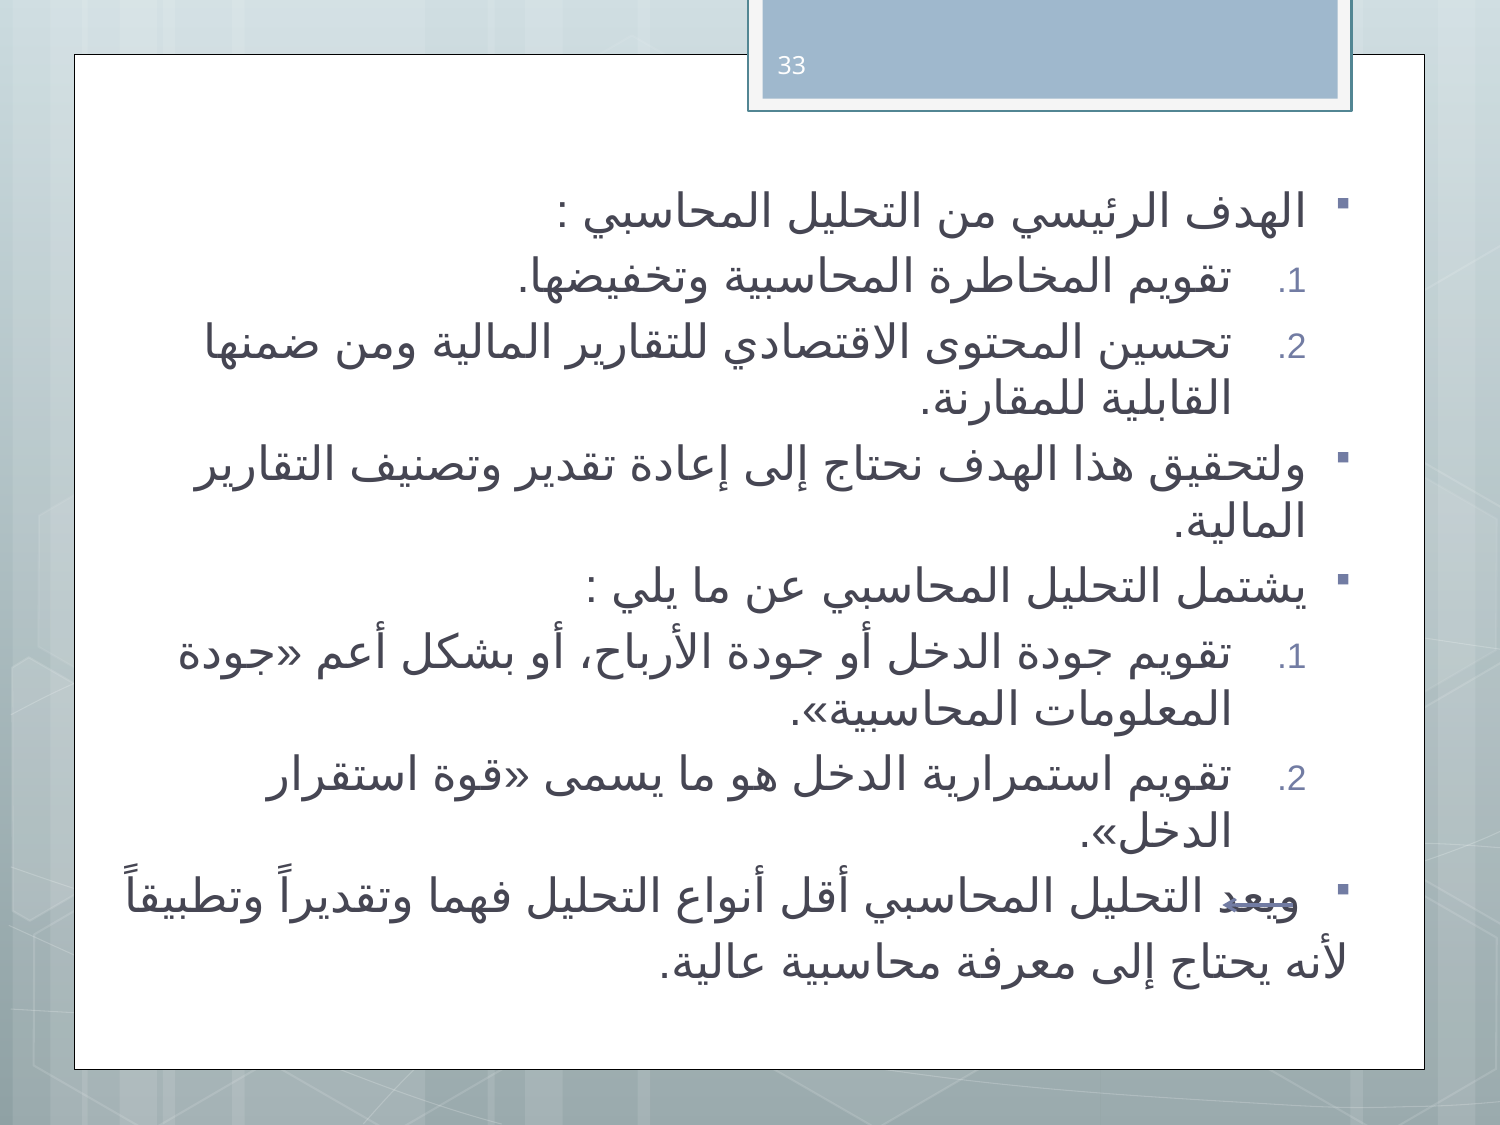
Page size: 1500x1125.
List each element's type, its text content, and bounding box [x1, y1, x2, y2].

list الهدف الرئيسي من التحليل المحاسبي : تقويم المخاطرة المحاسبية وتخفيضها. تحسين المحتوى الاقتصادي للتقارير المالية ومن ضمنها القابلية للمقارنة. ولتحقيق هذا الهدف نحتاج إلى إعادة تقدير وتصنيف التقارير المالية. يشتمل التحليل المحاسبي عن ما يلي : تقويم جودة الدخل أو جودة الأرباح، أو بشكل أعم «جودة المعلومات المحاسبية». تقويم استمرارية الدخل هو ما يسمى «قوة استقرار الدخل». ويعد التحليل المحاسبي أقل أنواع التحليل فهما وتقديراً وتطبيقاً لأنه يحتاج إلى معرفة محاسبية عالية. [112, 172, 1376, 1012]
slide_number 33 [762, 36, 982, 97]
